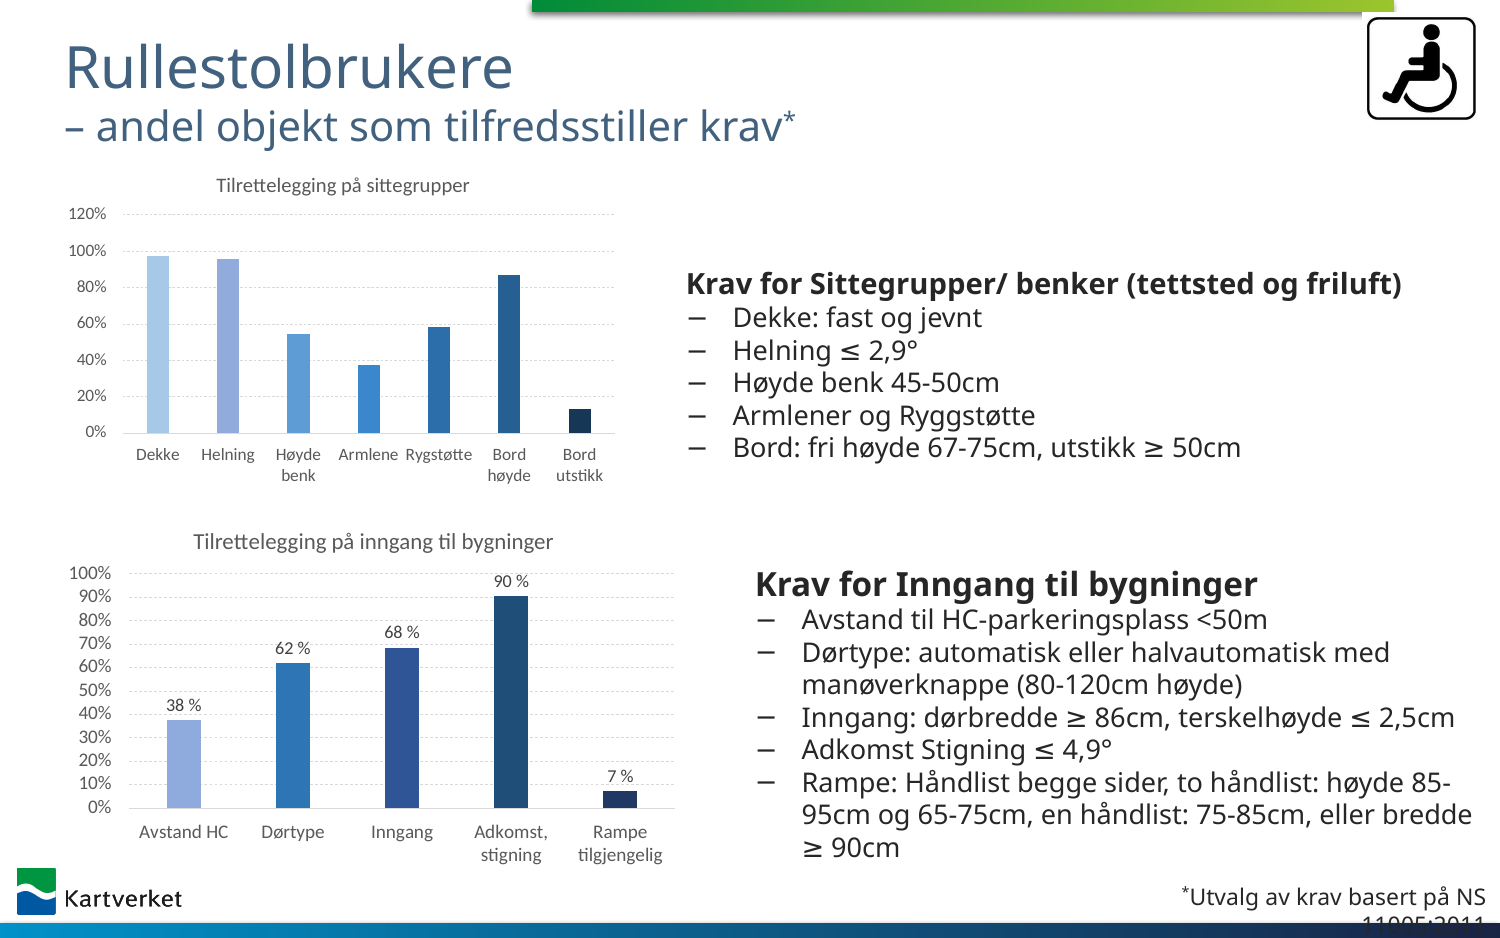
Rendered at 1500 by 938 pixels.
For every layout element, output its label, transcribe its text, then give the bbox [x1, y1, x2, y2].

picture [62, 520, 686, 874]
text_box Krav for Sittegrupper/ benker (tettsted og friluft) Dekke: fast og jevnt Helning ≤ 2,9° Høyde benk 45-50cm Armlener og Ryggstøtte Bord: fri høyde 67-75cm, utstikk ≥ 50cm [670, 258, 1418, 471]
text_box Krav for Inngang til bygninger Avstand til HC-parkeringsplass <50m Dørtype: automatisk eller halvautomatisk med manøverknappe (80-120cm høyde) Inngang: dørbredde ≥ 86cm, terskelhøyde ≤ 2,5cm Adkomst Stigning ≤ 4,9° Rampe: Håndlist begge sider, to håndlist: høyde 85-95cm og 65-75cm, en håndlist: 75-85cm, eller bredde ≥ 90cm [740, 555, 1491, 870]
picture [62, 166, 625, 492]
text_box Rullestolbrukere – andel objekt som tilfredsstiller krav* [49, 25, 1431, 158]
text_box *Utvalg av krav basert på NS 11005:2011 [1068, 873, 1500, 938]
picture [1362, 12, 1481, 126]
